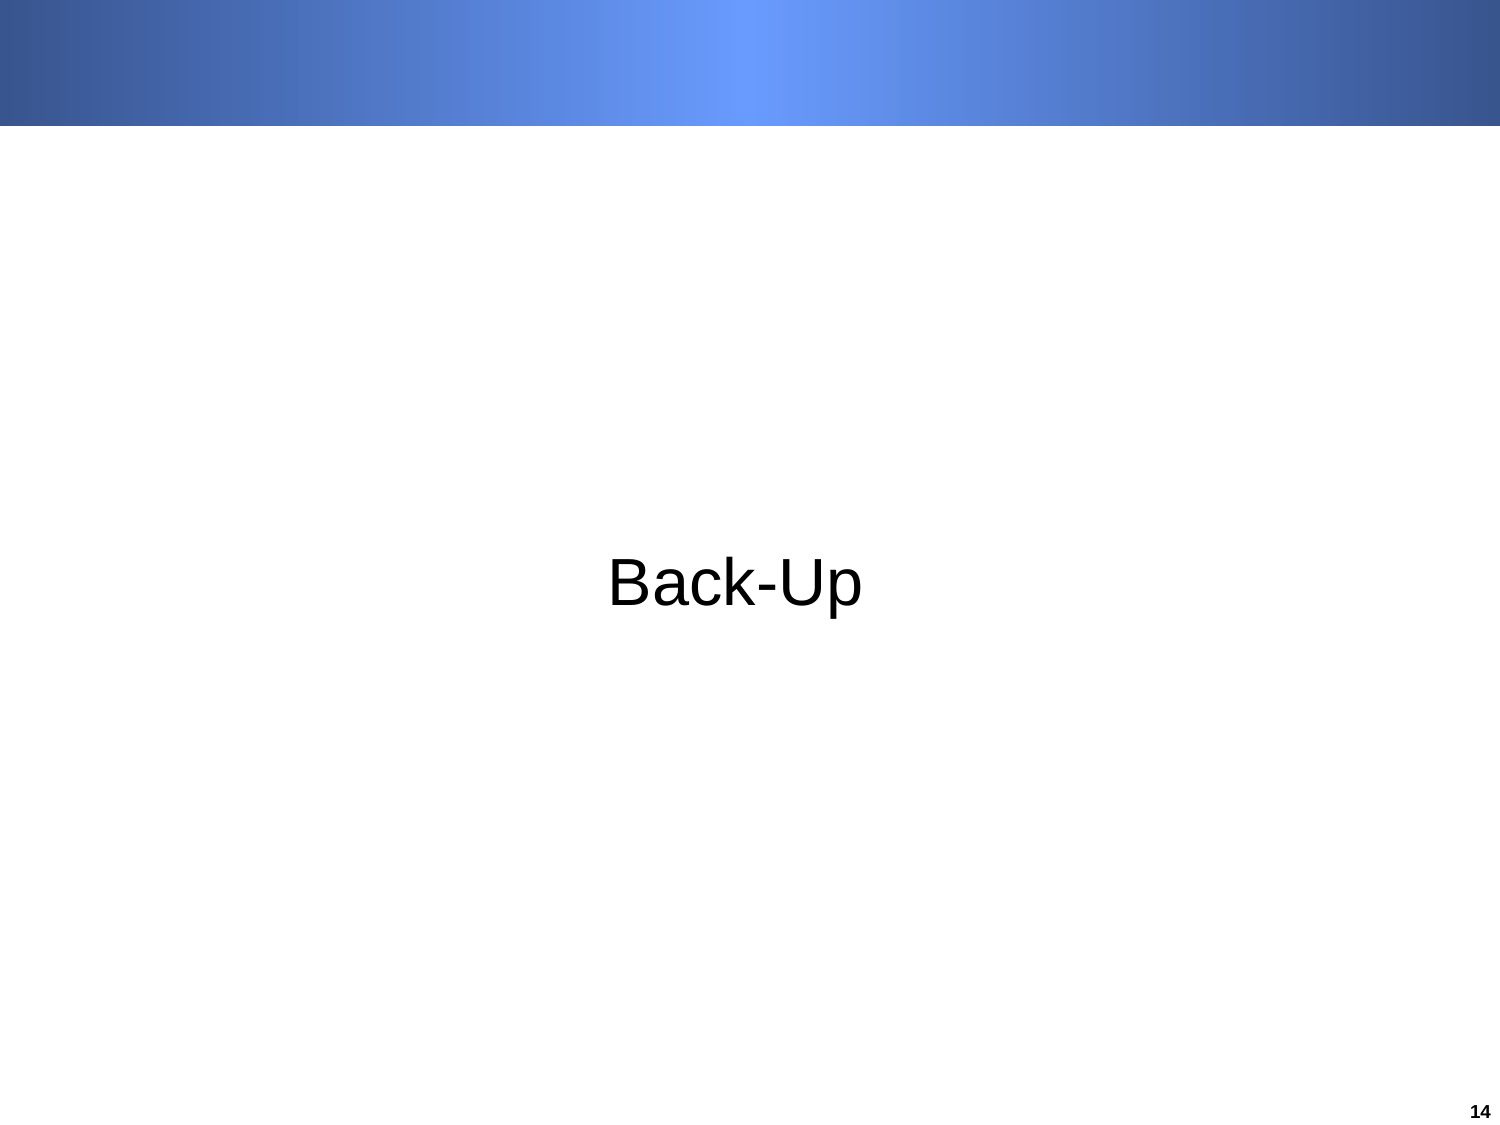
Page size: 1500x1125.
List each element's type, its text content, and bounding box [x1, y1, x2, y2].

list Back-Up [74, 437, 1426, 664]
slide_number 14 [1368, 1091, 1500, 1125]
